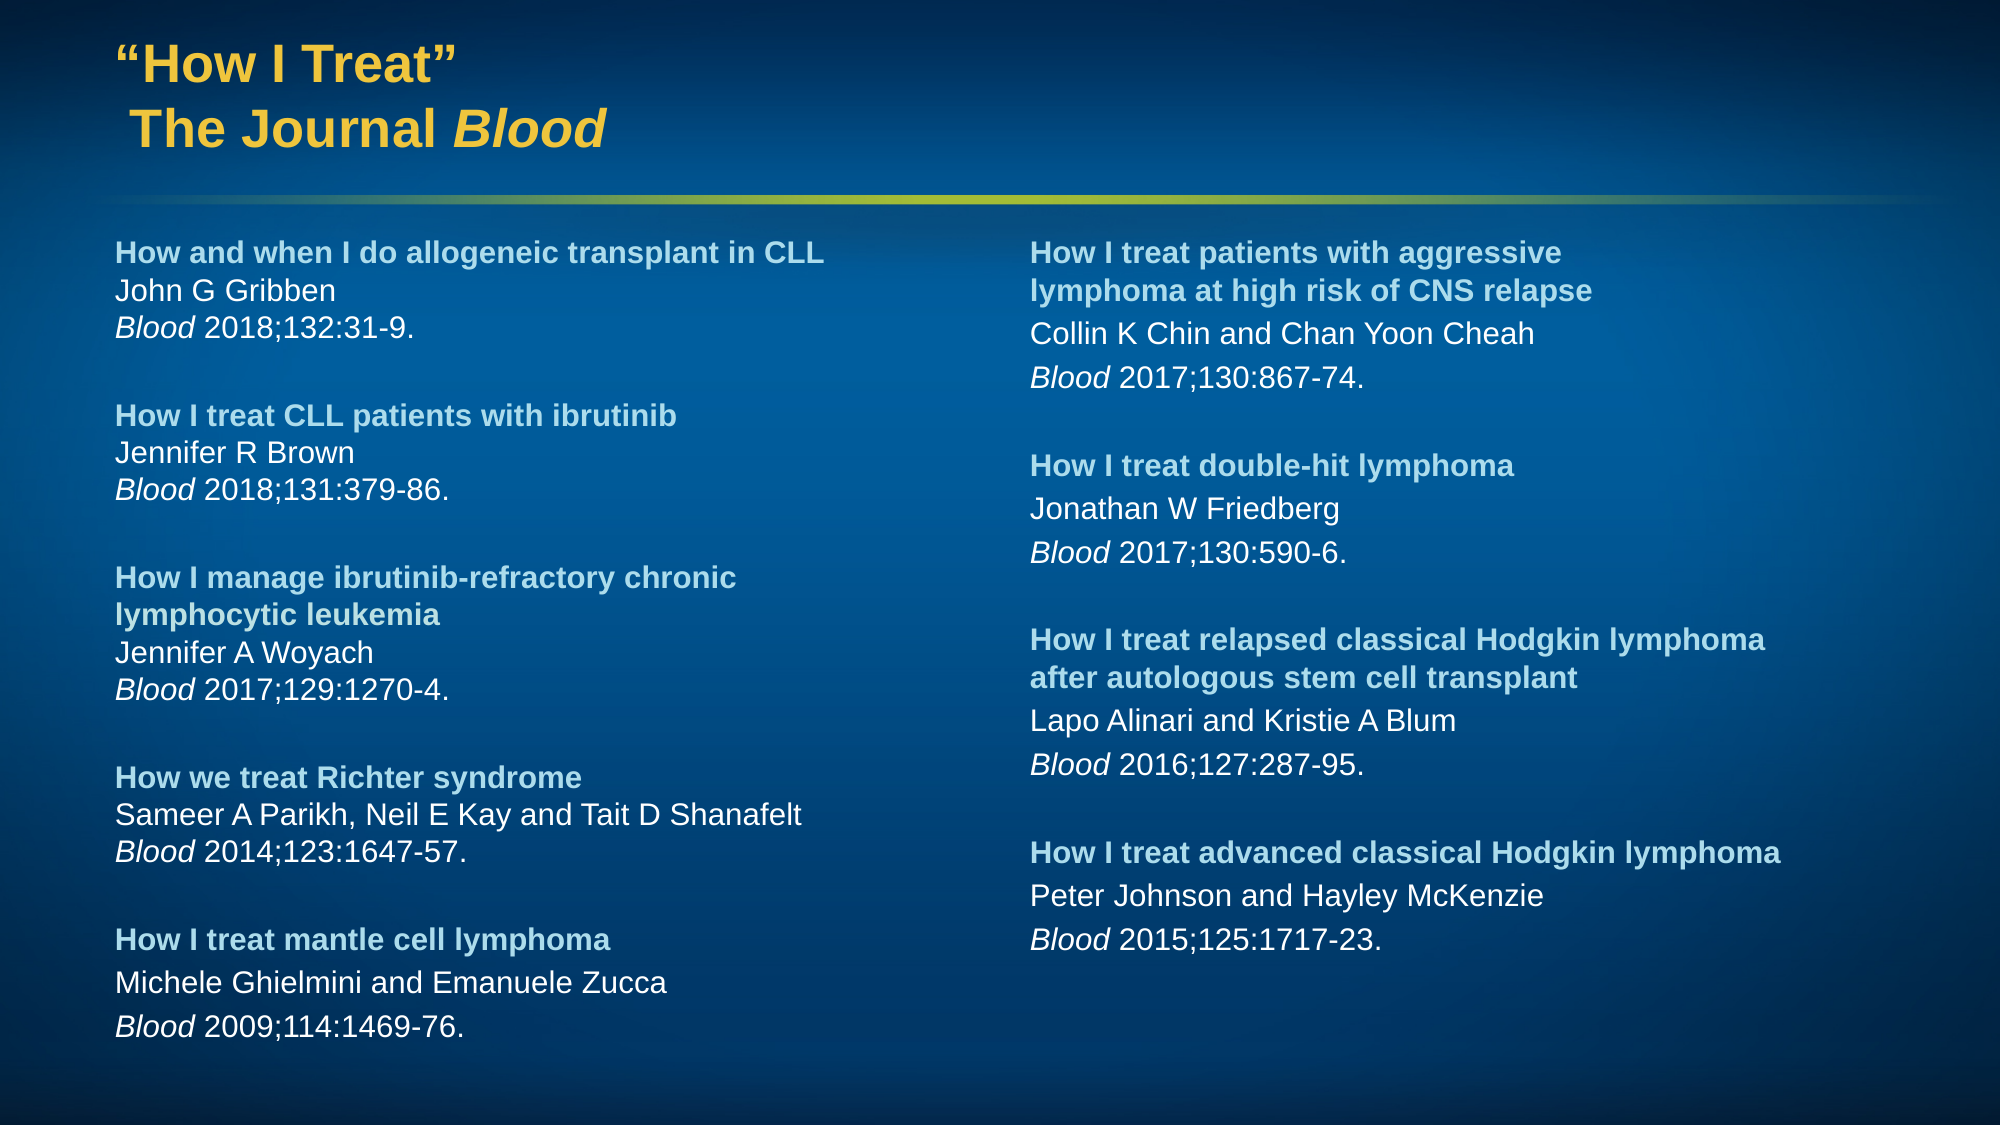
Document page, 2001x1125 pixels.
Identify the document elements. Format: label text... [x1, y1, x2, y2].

title “How I Treat” The Journal Blood [99, 0, 1900, 188]
list How and when I do allogeneic transplant in CLL John G Gribben Blood 2018;132:31-9. How I treat CLL patients with ibrutinib Jennifer R Brown Blood 2018;131:379-86. How I manage ibrutinib-refractory chronic lymphocytic leukemia Jennifer A Woyach Blood 2017;129:1270-4. How we treat Richter syndrome Sameer A Parikh, Neil E Kay and Tait D Shanafelt Blood 2014;123:1647-57. How I treat mantle cell lymphoma Michele Ghielmini and Emanuele Zucca Blood 2009;114:1469-76. How I treat patients with aggressive lymphoma at high risk of CNS relapse Collin K Chin and Chan Yoon Cheah Blood 2017;130:867-74. How I treat double-hit lymphoma Jonathan W Friedberg Blood 2017;130:590-6. How I treat relapsed classical Hodgkin lymphoma after autologous stem cell transplant Lapo Alinari and Kristie A Blum Blood 2016;127:287-95. How I treat advanced classical Hodgkin lymphoma Peter Johnson and Hayley McKenzie Blood 2015;125:1717-23. [99, 224, 1900, 1075]
picture [0, 0, 2000, 1125]
